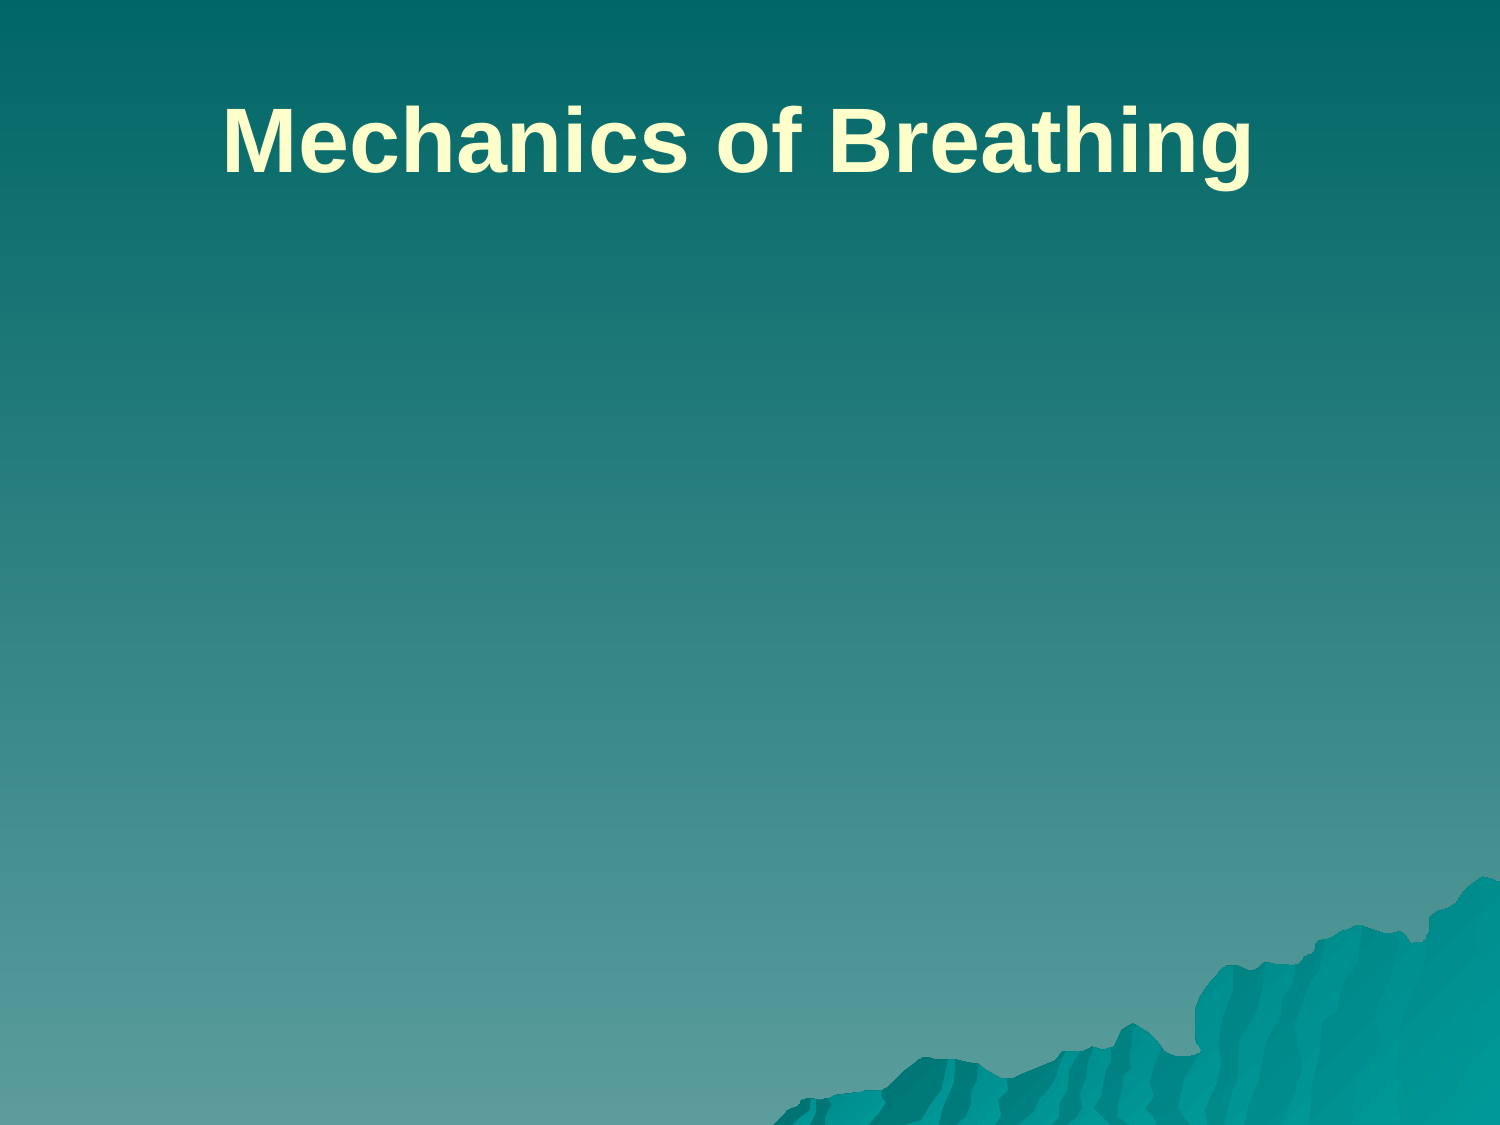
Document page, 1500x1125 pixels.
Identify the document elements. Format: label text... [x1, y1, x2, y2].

title Mechanics of Breathing [76, 42, 1428, 230]
